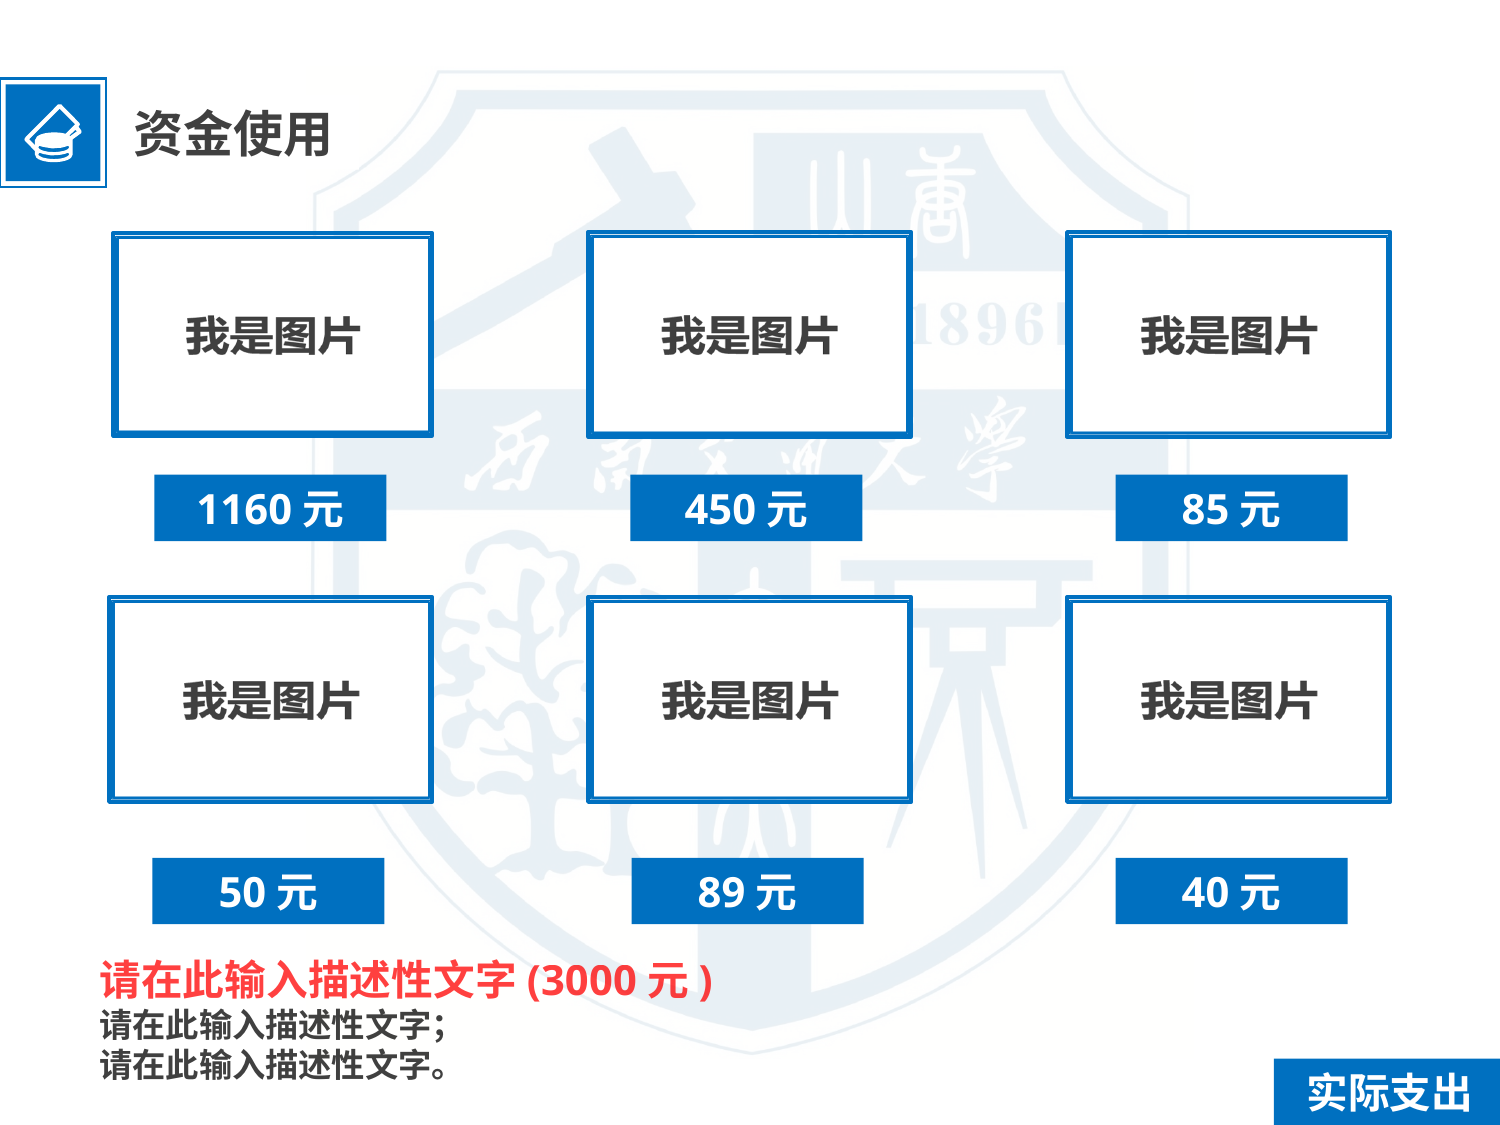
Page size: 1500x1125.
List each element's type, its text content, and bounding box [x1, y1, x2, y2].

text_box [1069, 234, 1389, 542]
text_box 实际支出 [1273, 1058, 1500, 1125]
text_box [111, 599, 431, 925]
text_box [0, 78, 107, 188]
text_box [115, 235, 431, 542]
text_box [590, 599, 910, 925]
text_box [1069, 599, 1389, 925]
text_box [590, 234, 910, 542]
text_box 请在此输入描述性文字(3000元) 请在此输入描述性文字； 请在此输入描述性文字。 [84, 946, 1151, 1092]
text_box 资金使用 [119, 94, 359, 170]
